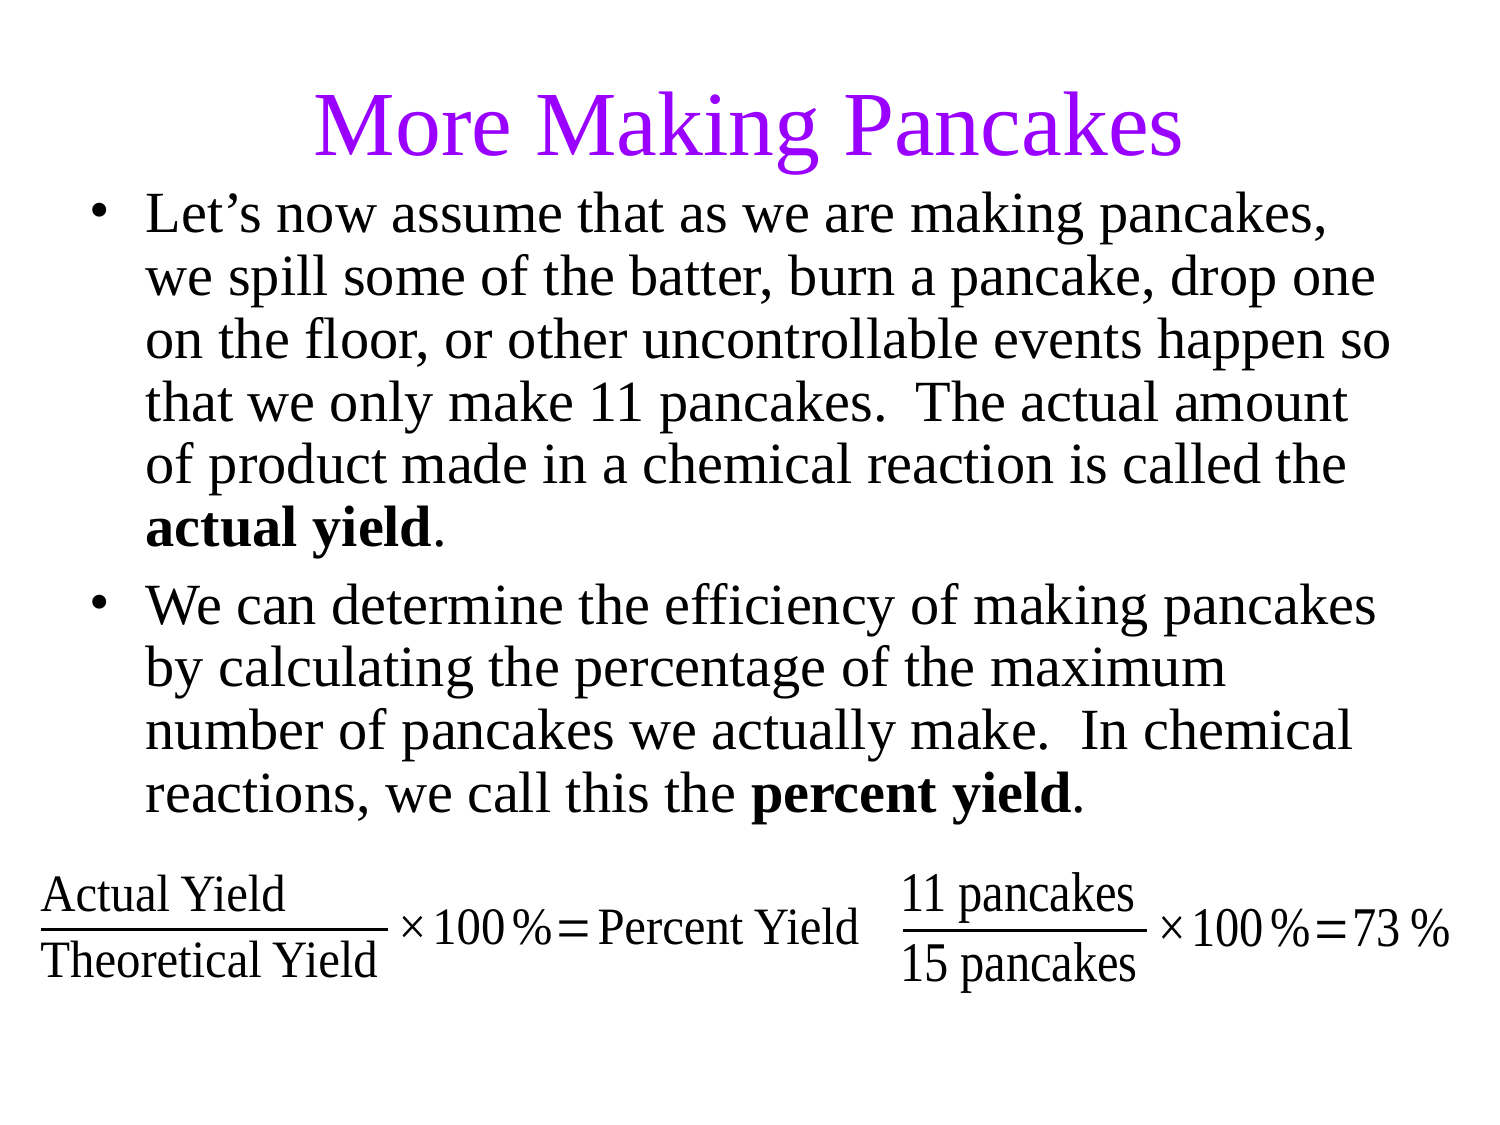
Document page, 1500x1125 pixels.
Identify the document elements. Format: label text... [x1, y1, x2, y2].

text_box More Making Pancakes [112, 24, 1388, 174]
text_box Let’s now assume that as we are making pancakes, we spill some of the batter, burn a pancake, drop one on the floor, or other uncontrollable events happen so that we only make 11 pancakes. The actual amount of product made in a chemical reaction is called the actual yield. We can determine the efficiency of making pancakes by calculating the percentage of the maximum number of pancakes we actually make. In chemical reactions, we call this the percent yield. [74, 174, 1425, 850]
